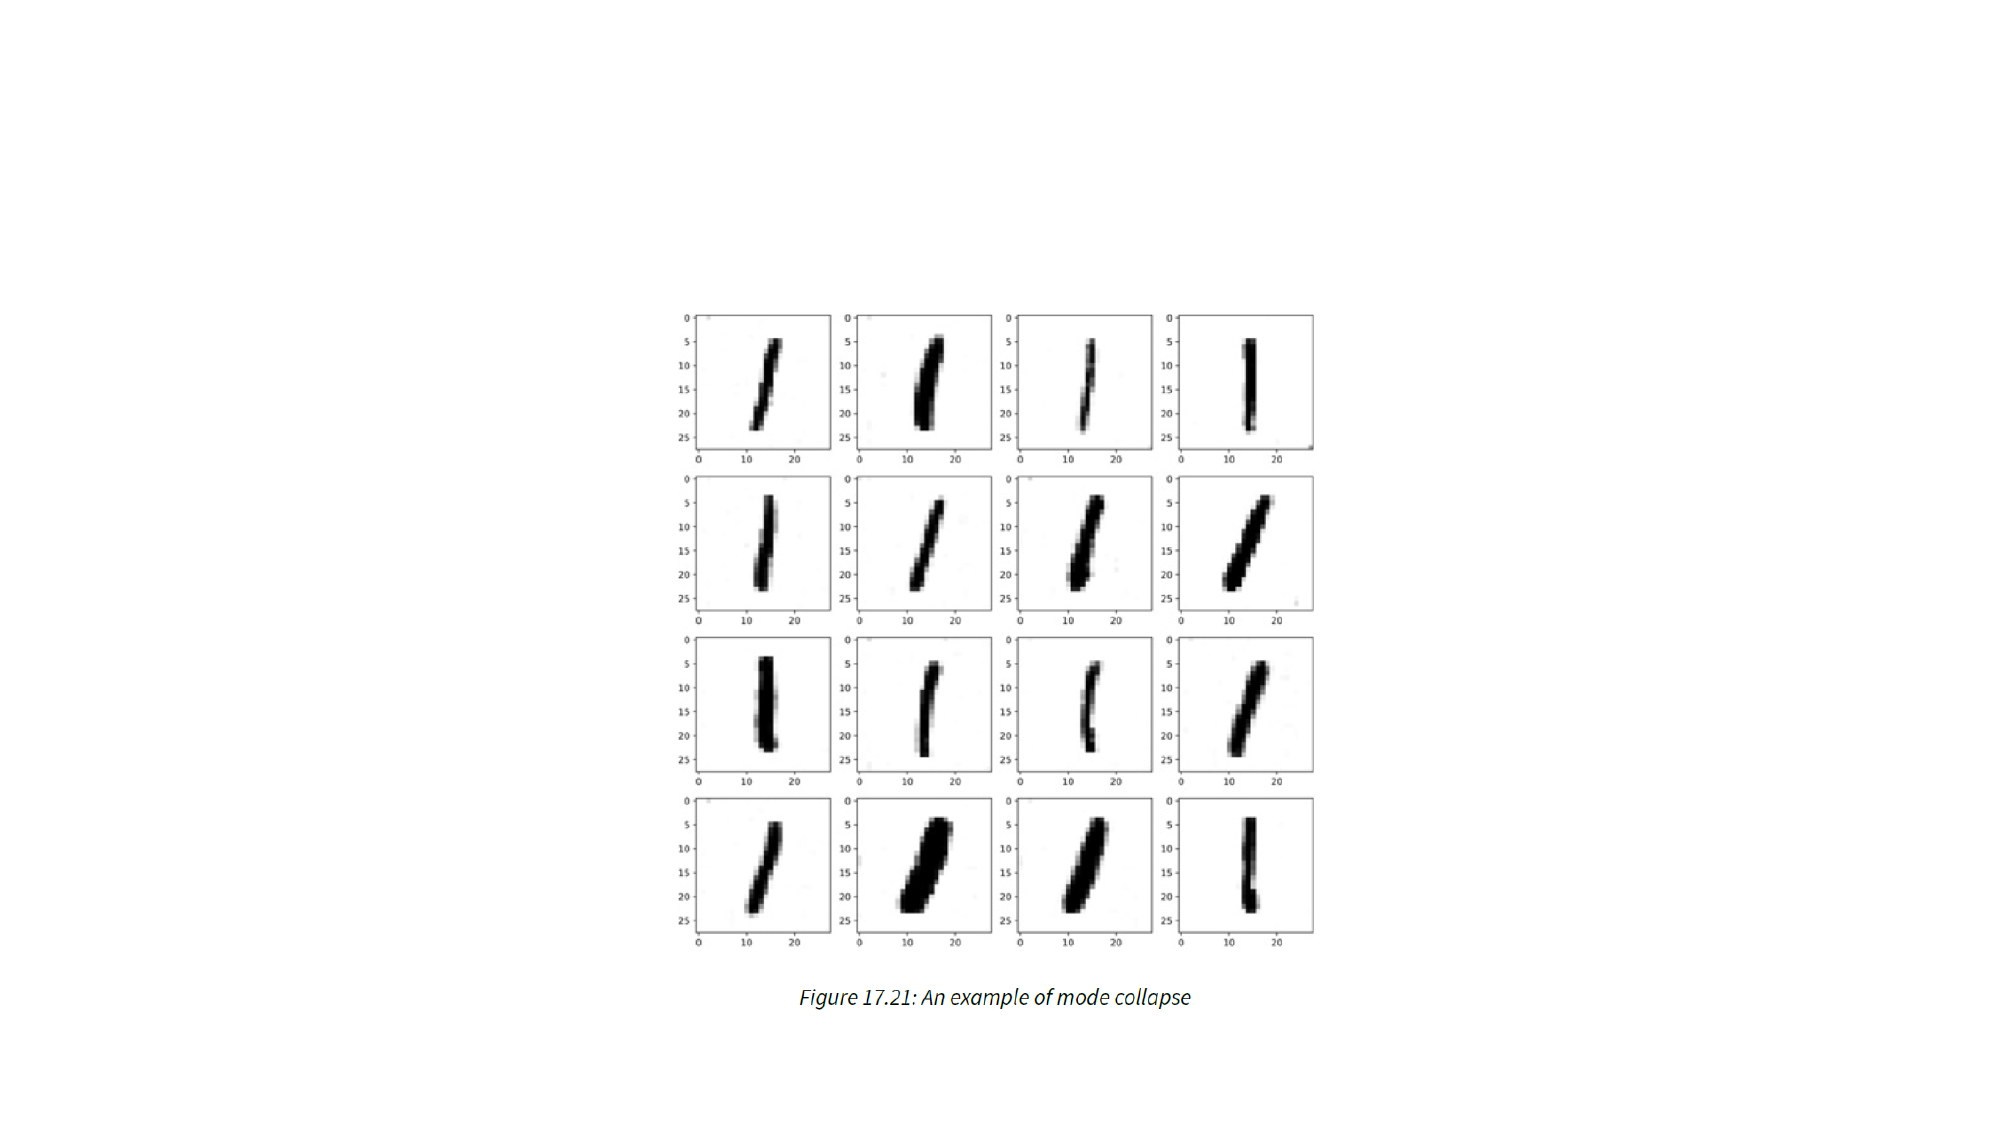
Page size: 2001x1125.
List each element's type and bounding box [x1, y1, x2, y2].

list [671, 299, 1329, 1014]
